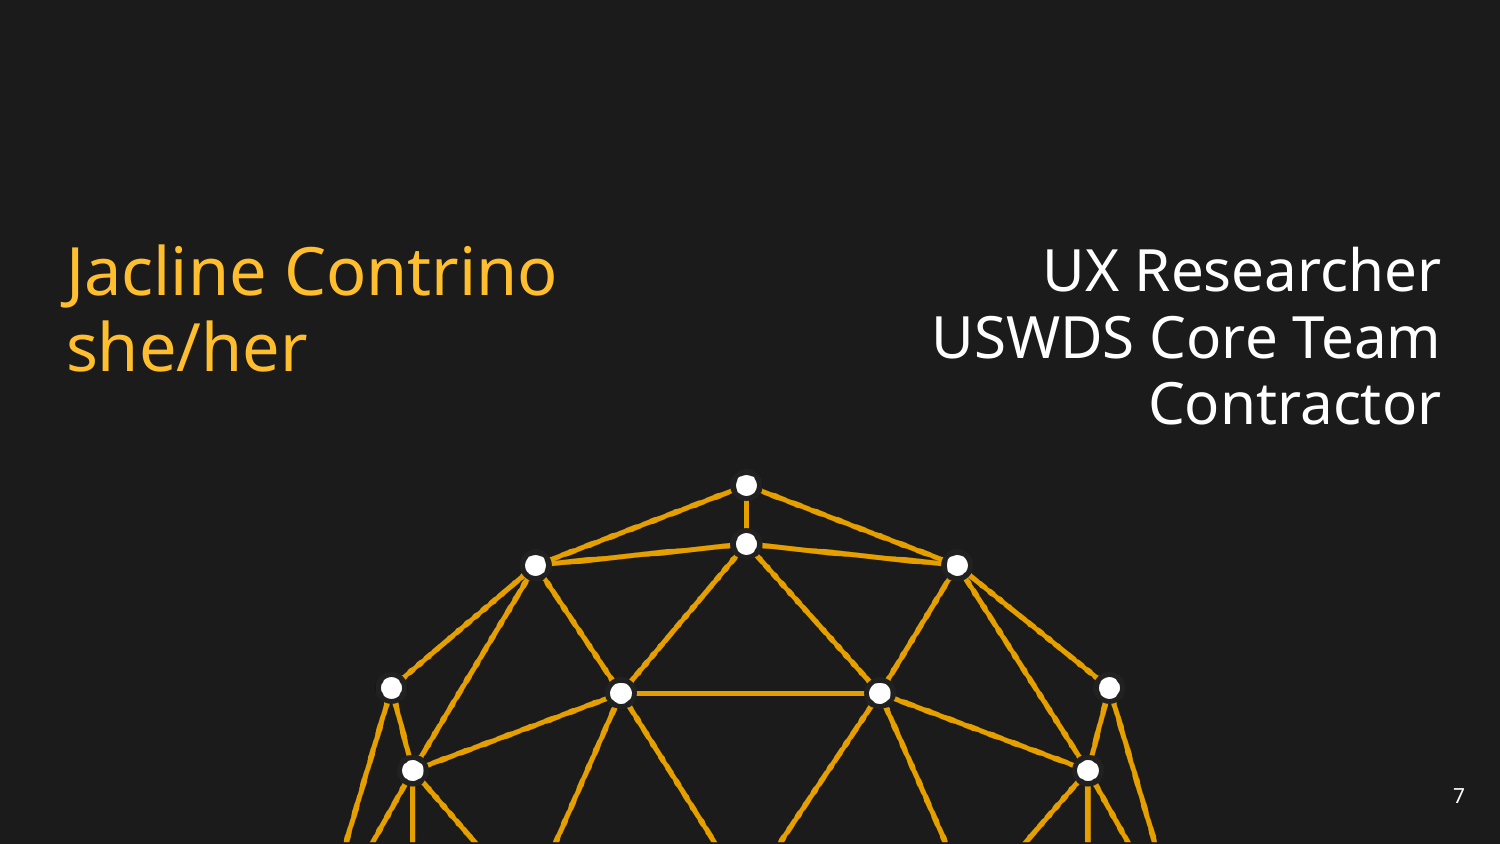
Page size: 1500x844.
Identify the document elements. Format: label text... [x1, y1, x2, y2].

slide_number 7 [1389, 764, 1480, 830]
title Jacline Contrino she/her [51, 223, 750, 399]
subtitle UX Researcher USWDS Core Team Contractor [750, 223, 1457, 399]
picture [327, 469, 1173, 844]
